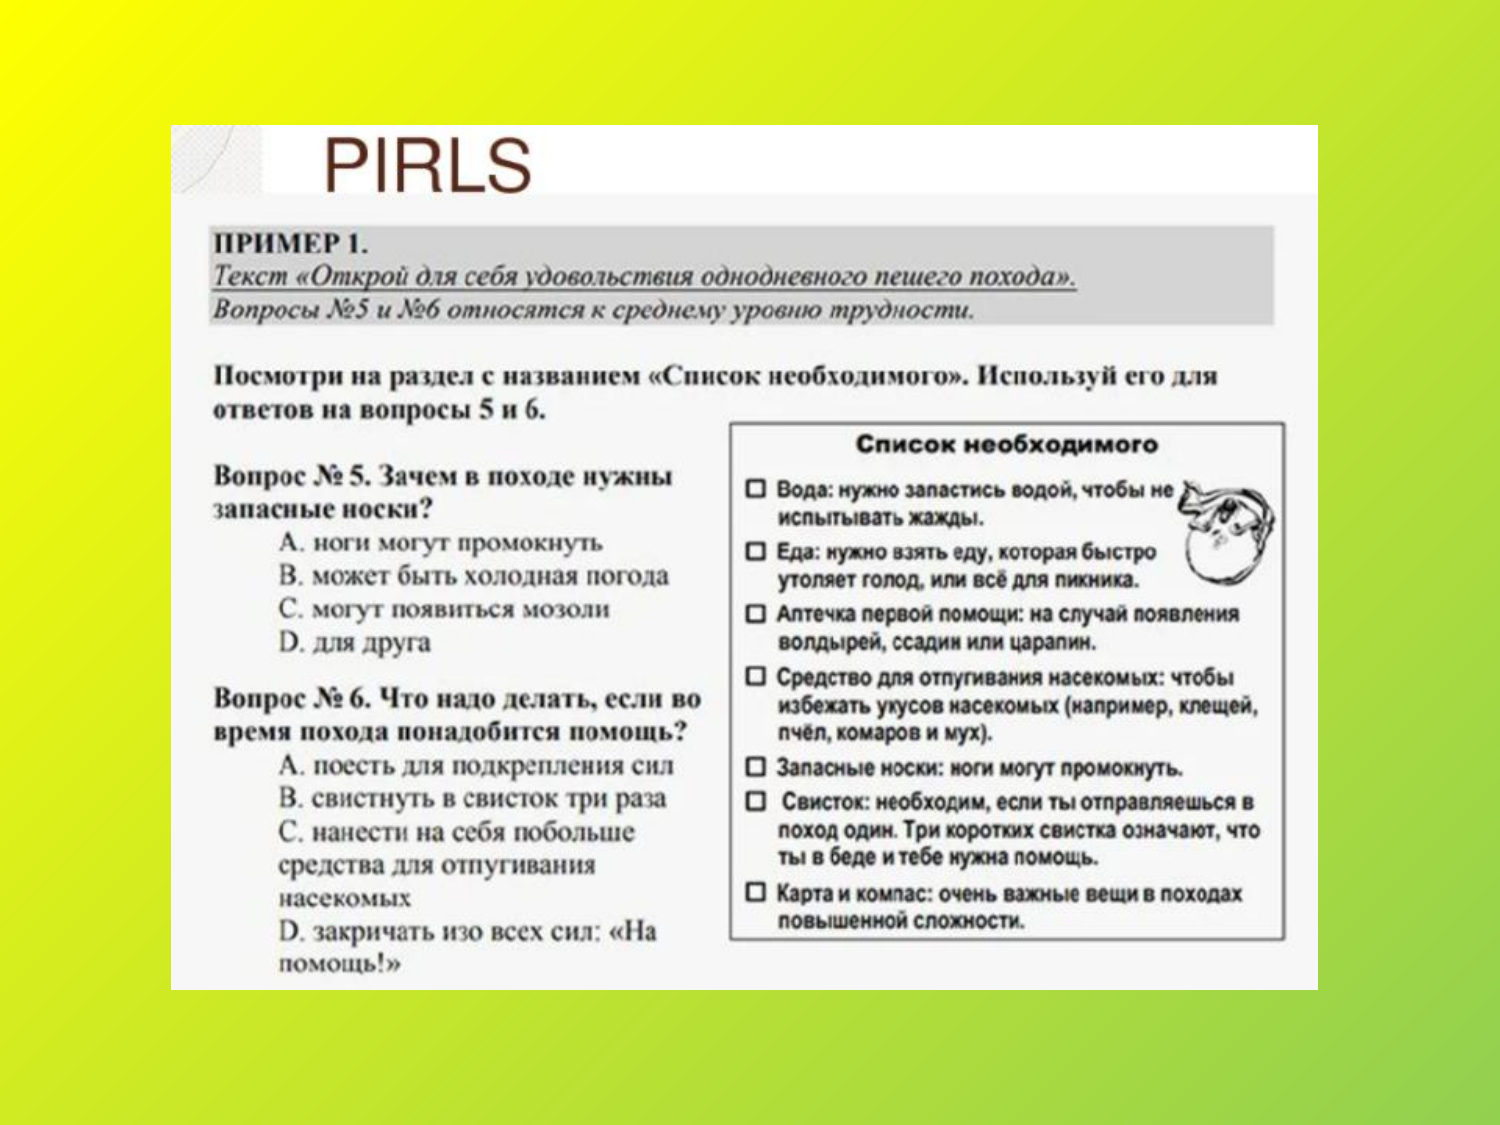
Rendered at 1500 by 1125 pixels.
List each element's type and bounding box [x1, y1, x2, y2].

picture [170, 125, 1319, 990]
